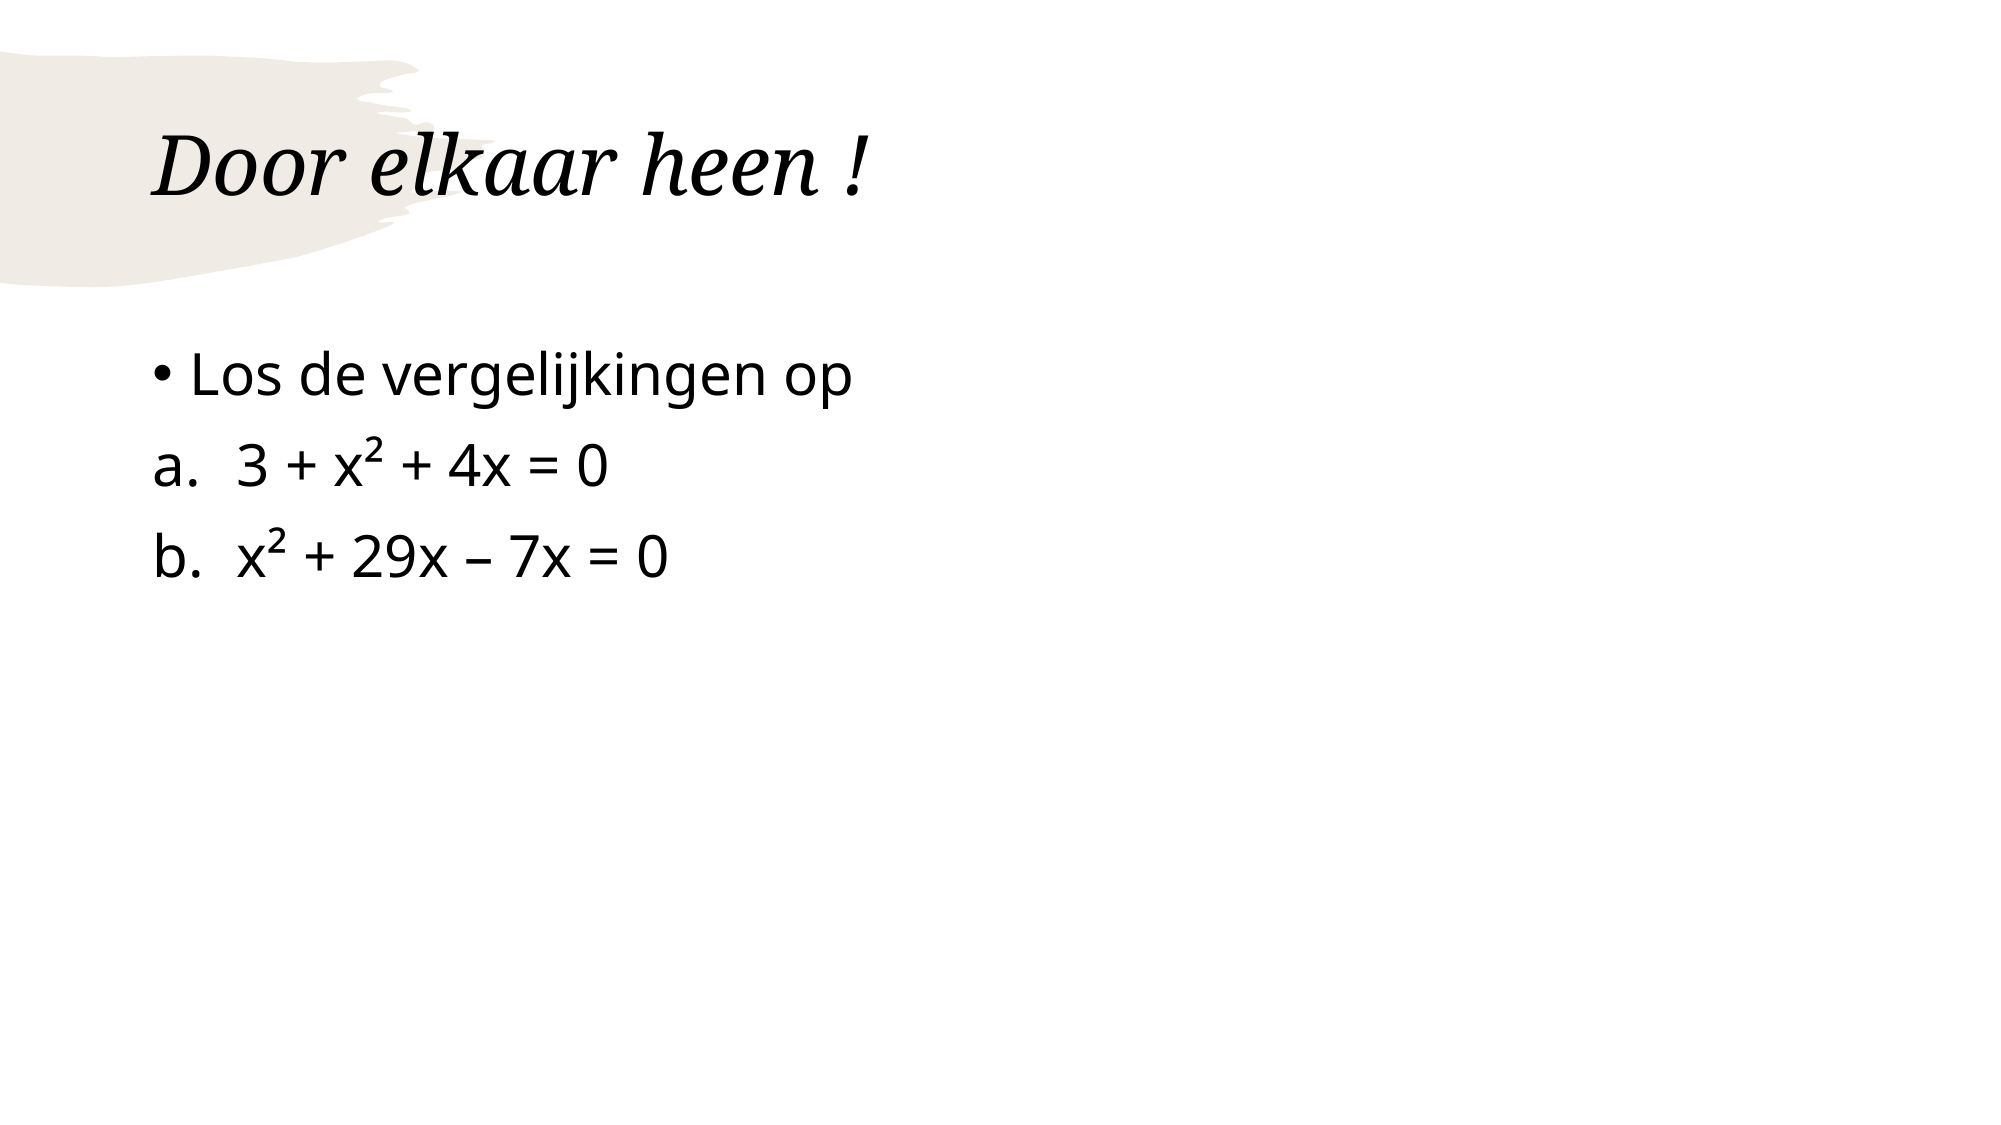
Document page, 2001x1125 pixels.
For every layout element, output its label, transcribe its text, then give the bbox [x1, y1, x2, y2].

title Door elkaar heen ! [137, 59, 1863, 278]
list Los de vergelijkingen op 3 + x² + 4x = 0 x² + 29x – 7x = 0 [137, 329, 1863, 1013]
